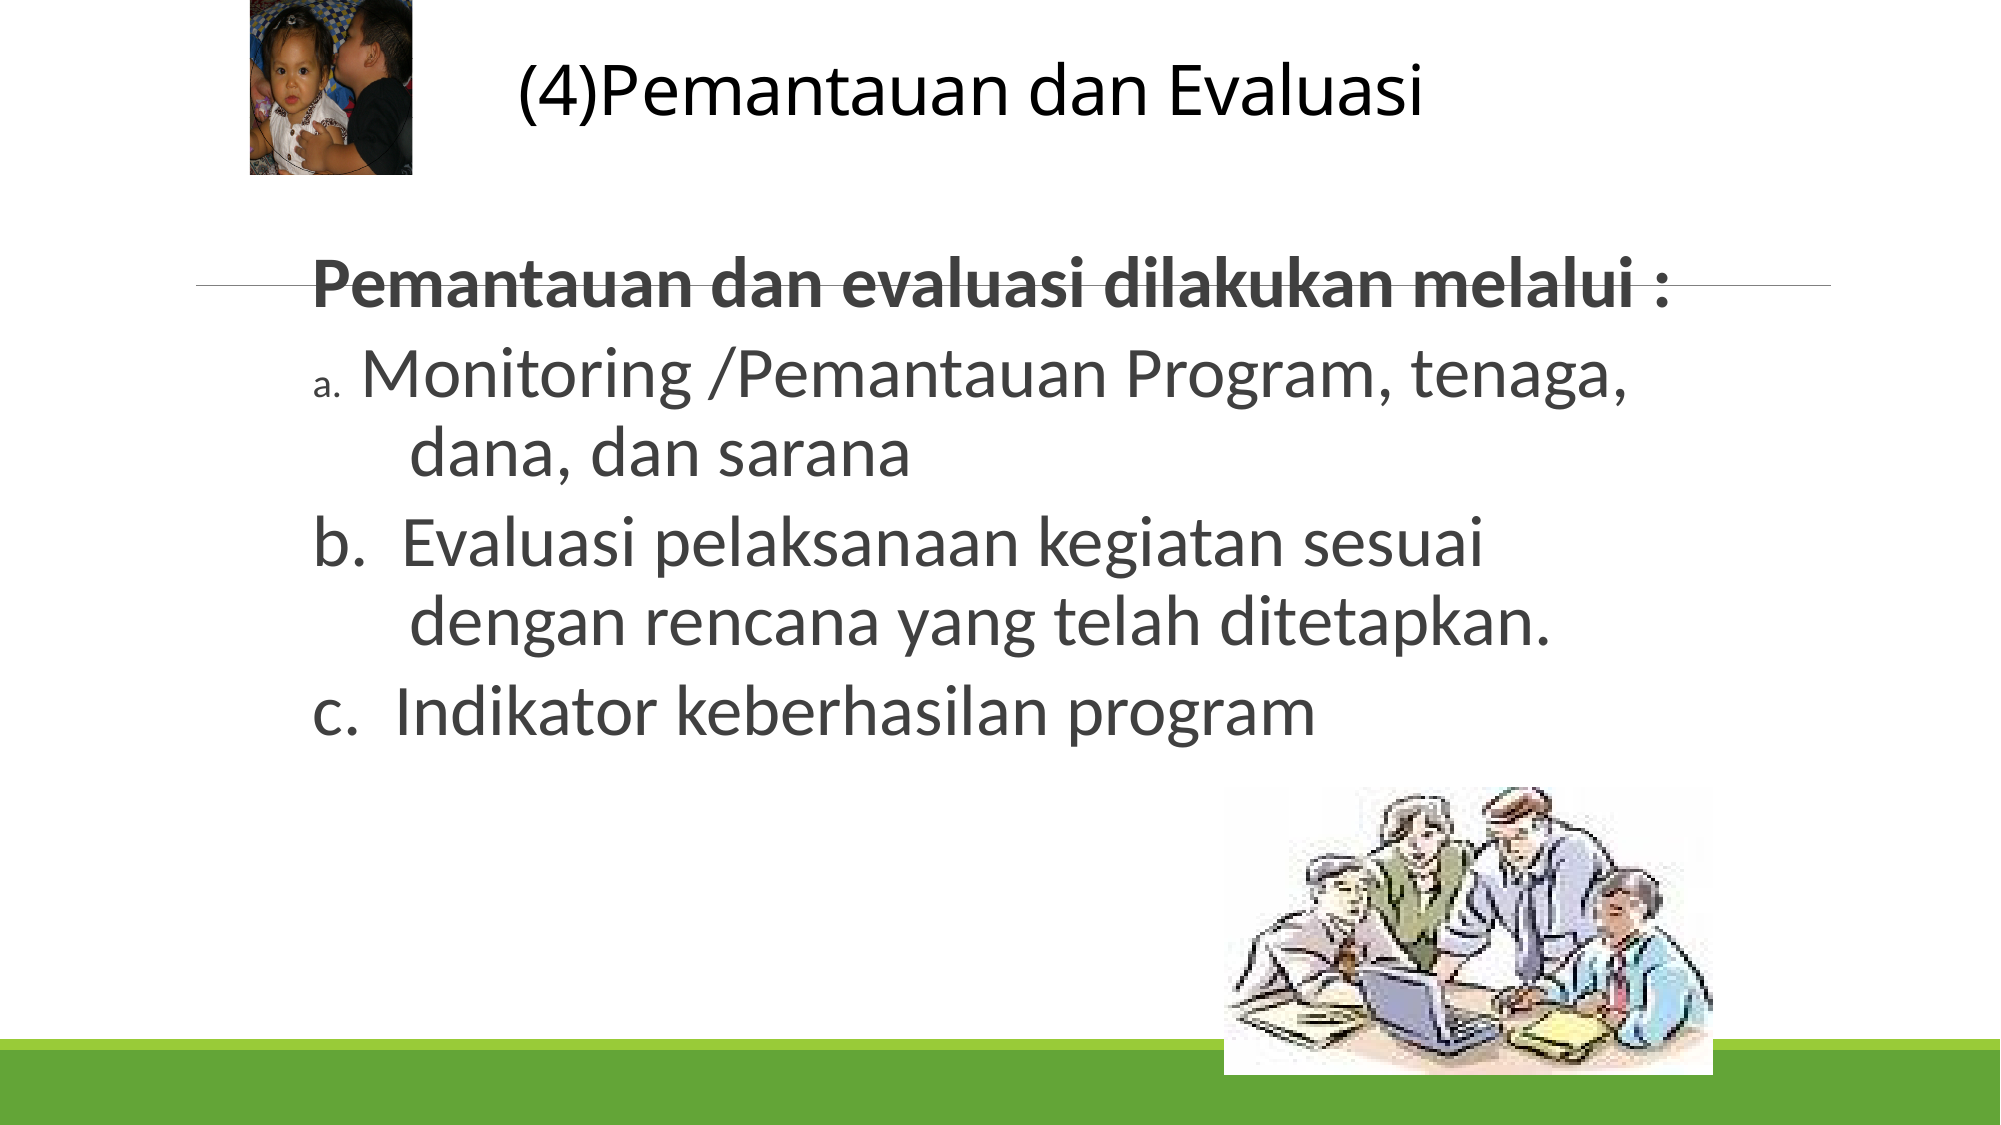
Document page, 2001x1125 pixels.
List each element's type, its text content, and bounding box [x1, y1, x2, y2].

picture [249, 0, 413, 176]
list Pemantauan dan evaluasi dilakukan melalui : a. Monitoring /Pemantauan Program, tenaga, dana, dan sarana b. Evaluasi pelaksanaan kegiatan sesuai dengan rencana yang telah ditetapkan. c. Indikator keberhasilan program [312, 237, 1700, 825]
title (4)Pemantauan dan Evaluasi [420, 50, 1638, 138]
picture [1224, 786, 1713, 1076]
